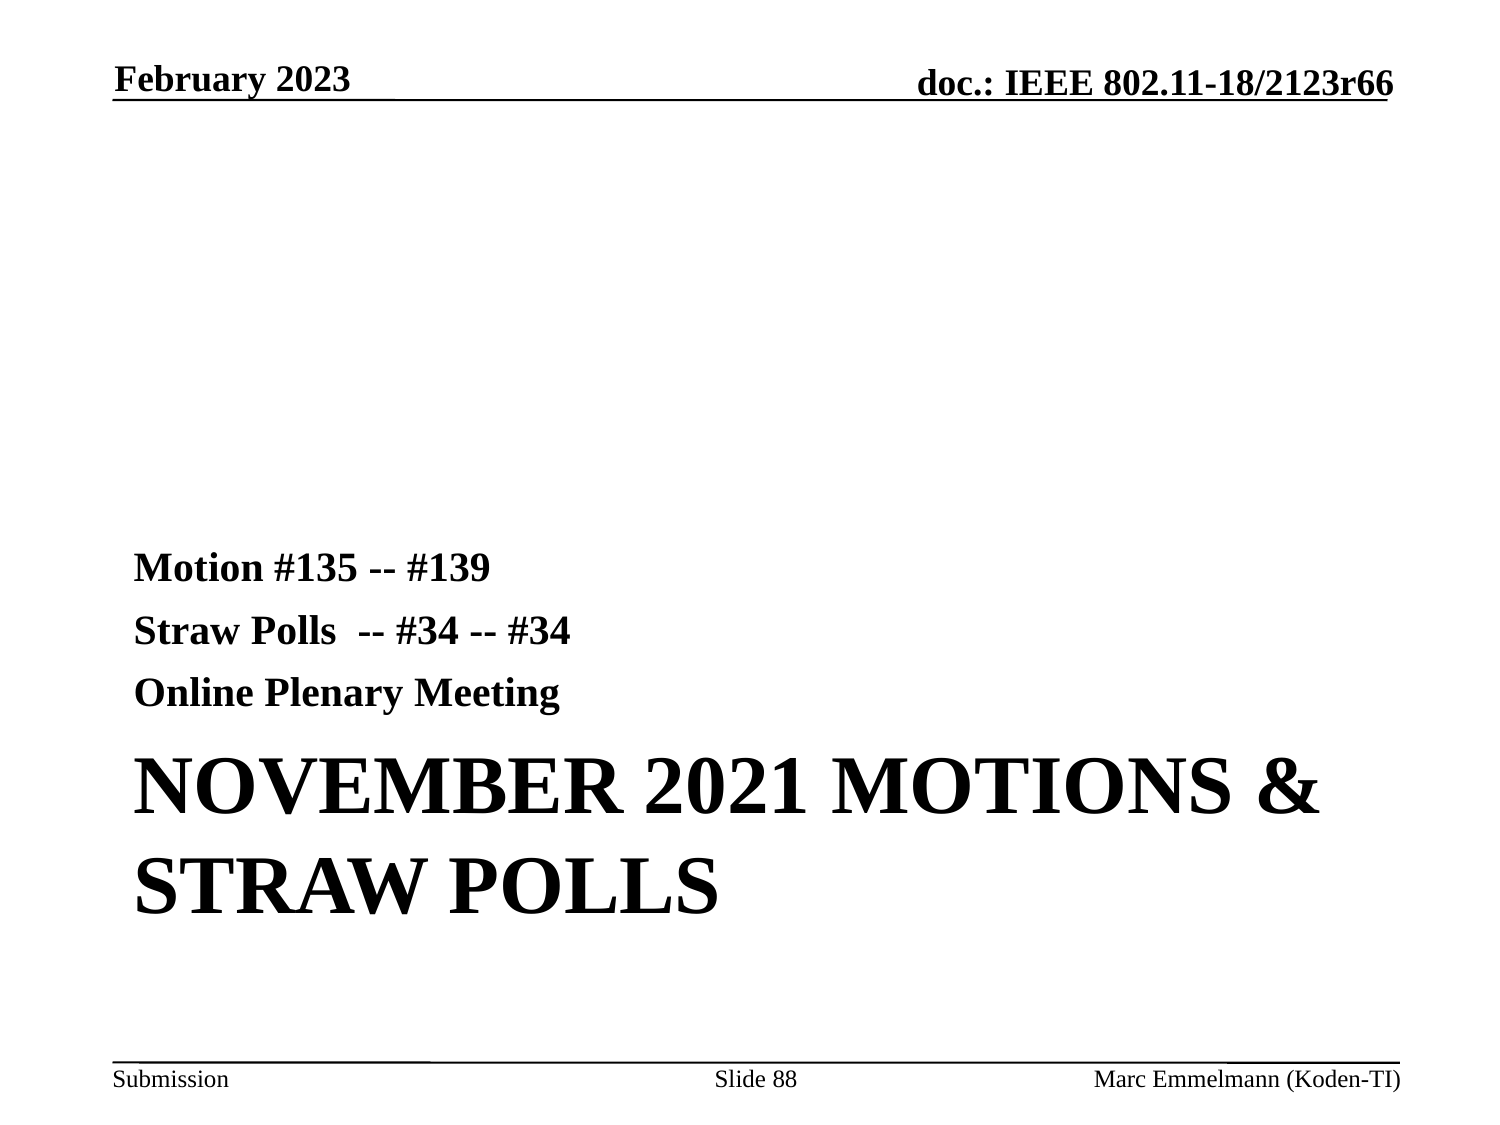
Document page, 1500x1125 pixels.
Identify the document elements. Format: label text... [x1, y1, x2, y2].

title November 2021 Motions & Straw Polls [118, 724, 1394, 947]
footer Marc Emmelmann (Koden-TI) [878, 1061, 1402, 1093]
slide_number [114, 54, 423, 100]
list Motion #135 -- #139 Straw Polls -- #34 -- #34 Online Plenary Meeting [118, 476, 1394, 724]
slide_number Slide 88 [712, 1061, 800, 1123]
